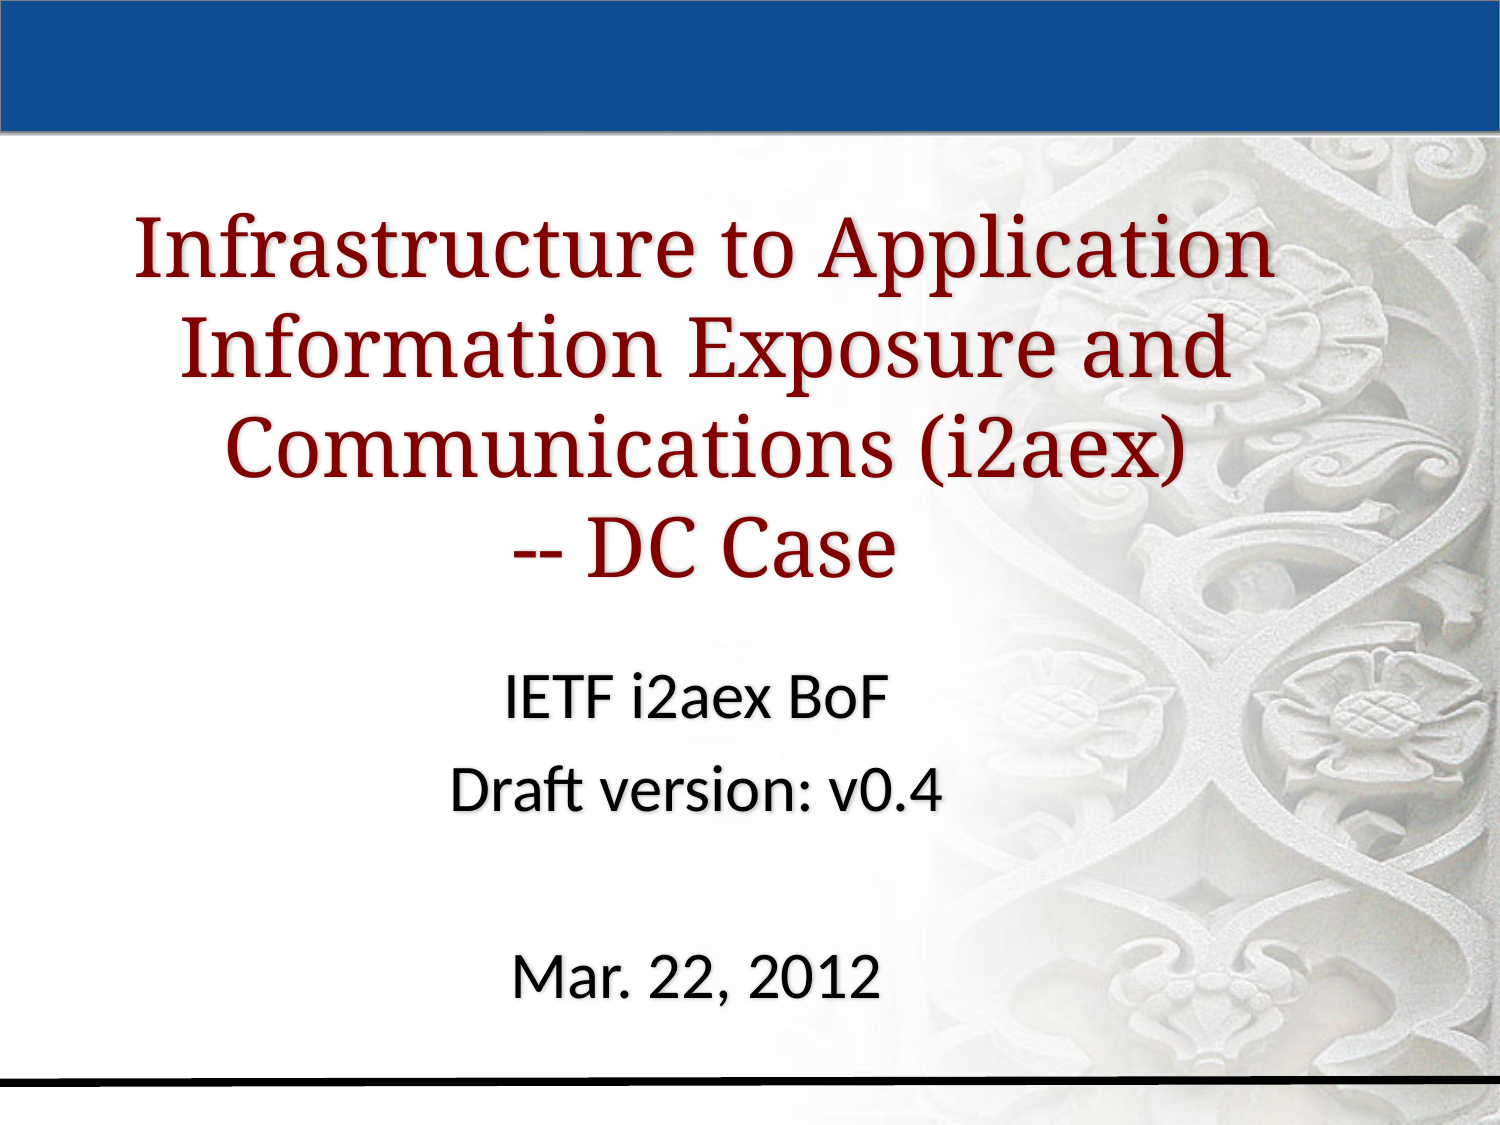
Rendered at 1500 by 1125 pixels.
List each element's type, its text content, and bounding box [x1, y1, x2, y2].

subtitle IETF i2aex BoF Draft version: v0.4 Mar. 22, 2012 [82, 644, 1311, 986]
title Infrastructure to Application Information Exposure and Communications (i2aex) -- DC Case [68, 212, 1344, 576]
picture [0, 133, 1500, 1078]
picture [0, 1085, 1500, 1125]
